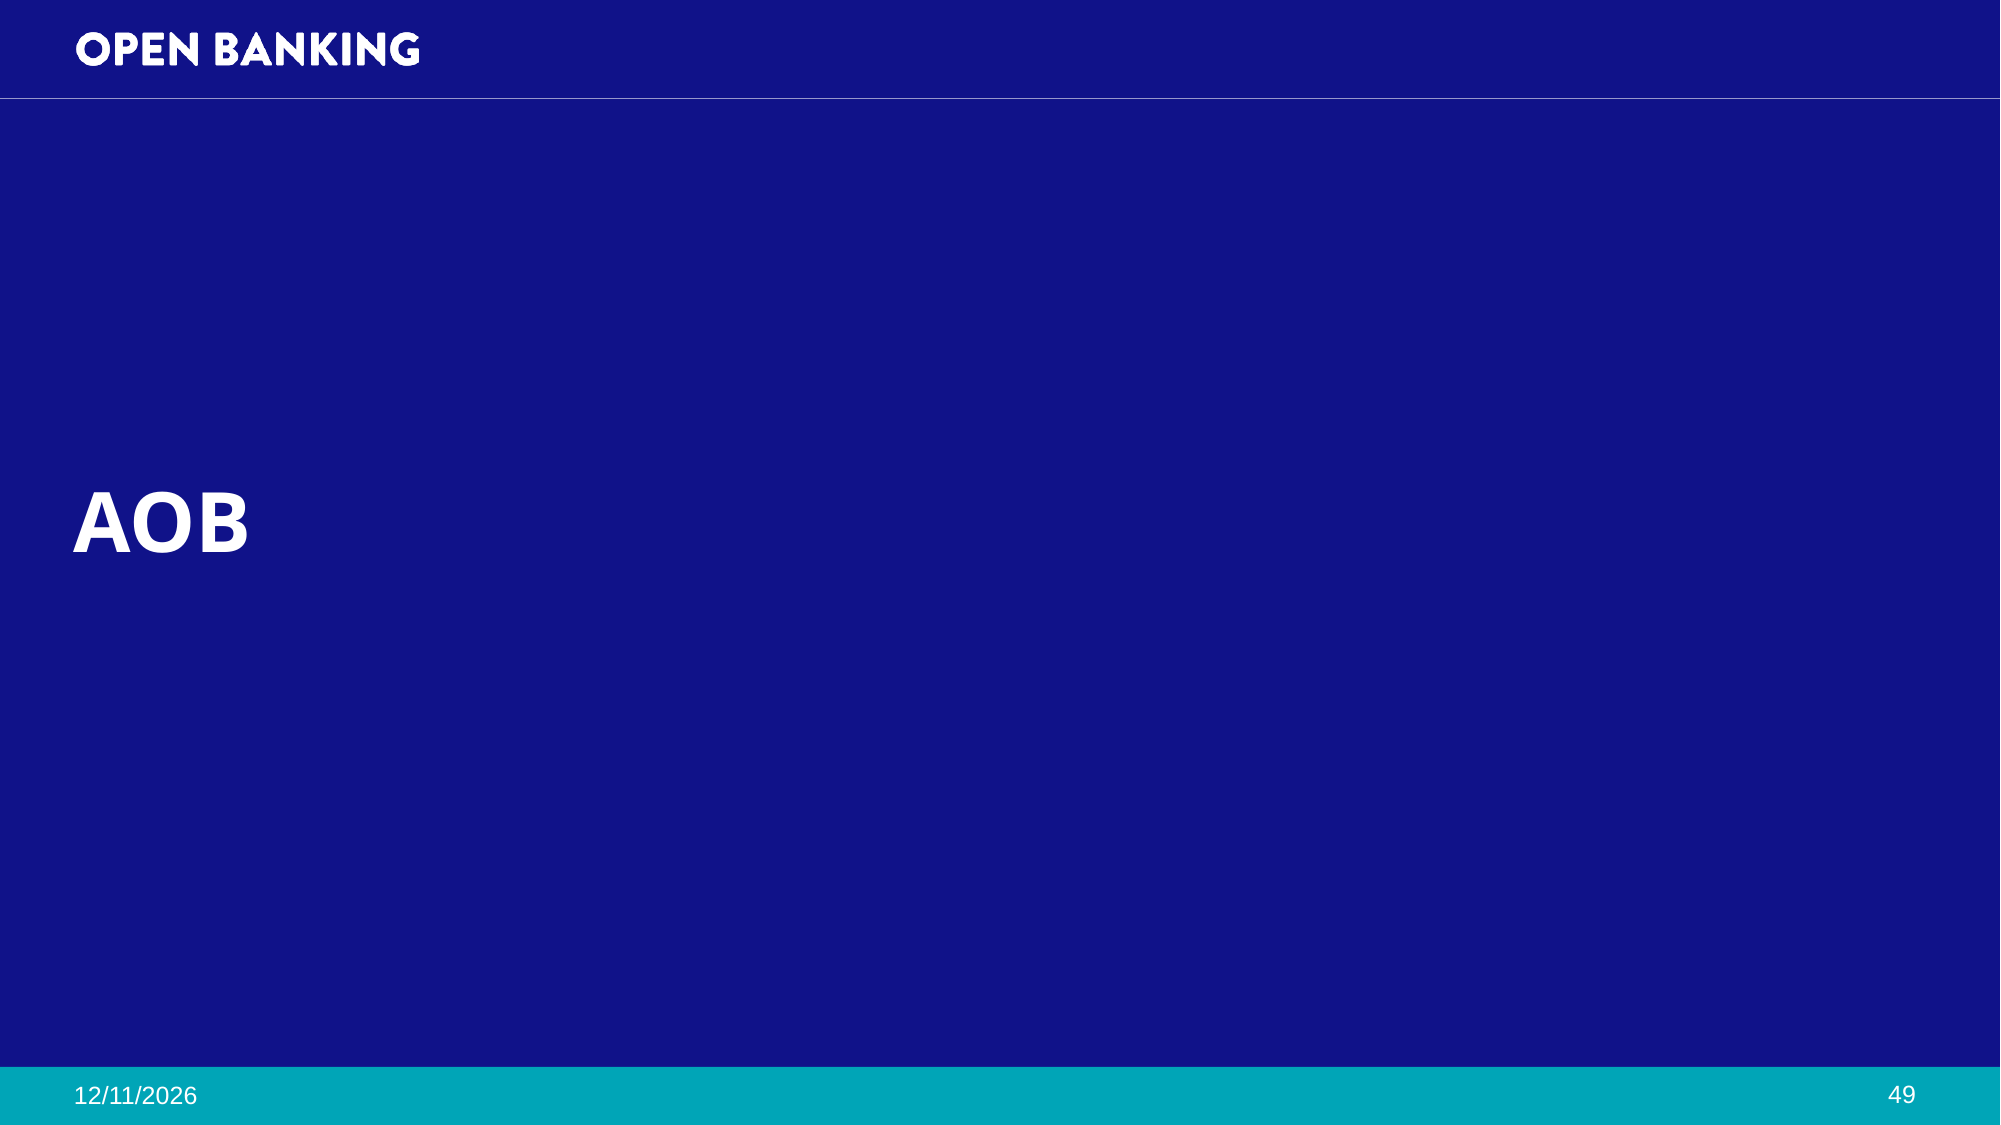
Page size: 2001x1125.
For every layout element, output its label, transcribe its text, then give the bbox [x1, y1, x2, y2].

title AOB [59, 105, 1750, 576]
picture [43, 0, 452, 99]
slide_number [59, 1065, 509, 1125]
slide_number 49 [1412, 1064, 1932, 1124]
footer [662, 1064, 1338, 1124]
